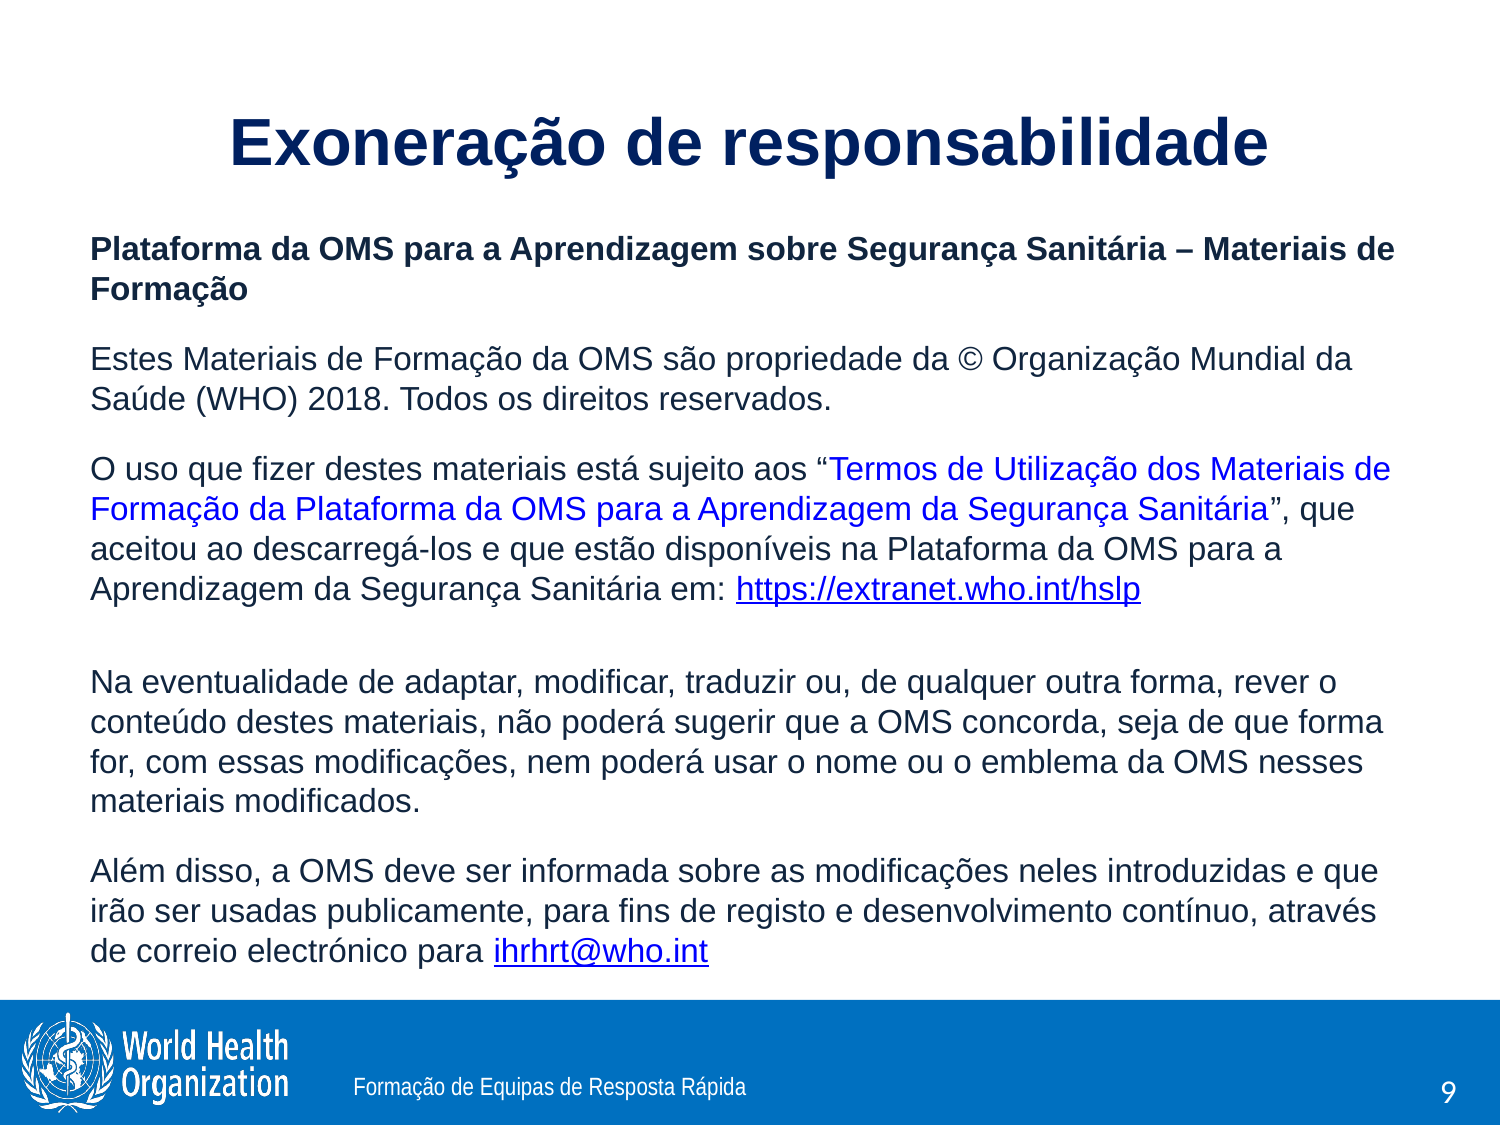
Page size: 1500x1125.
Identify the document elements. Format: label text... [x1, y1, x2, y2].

list Plataforma da OMS para a Aprendizagem sobre Segurança Sanitária – Materiais de Formação Estes Materiais de Formação da OMS são propriedade da © Organização Mundial da Saúde (WHO) 2018. Todos os direitos reservados. O uso que fizer destes materiais está sujeito aos “Termos de Utilização dos Materiais de Formação da Plataforma da OMS para a Aprendizagem da Segurança Sanitária”, que aceitou ao descarregá-los e que estão disponíveis na Plataforma da OMS para a Aprendizagem da Segurança Sanitária em: https://extranet.who.int/hslp Na eventualidade de adaptar, modificar, traduzir ou, de qualquer outra forma, rever o conteúdo destes materiais, não poderá sugerir que a OMS concorda, seja de que forma for, com essas modificações, nem poderá usar o nome ou o emblema da OMS nesses materiais modificados. Além disso, a OMS deve ser informada sobre as modificações neles introduzidas e que irão ser usadas publicamente, para fins de registo e desenvolvimento contínuo, através de correio electrónico para ihrhrt@who.int [75, 219, 1425, 1000]
text_box Exoneração de responsabilidade [74, 45, 1425, 233]
picture [21, 1012, 288, 1113]
